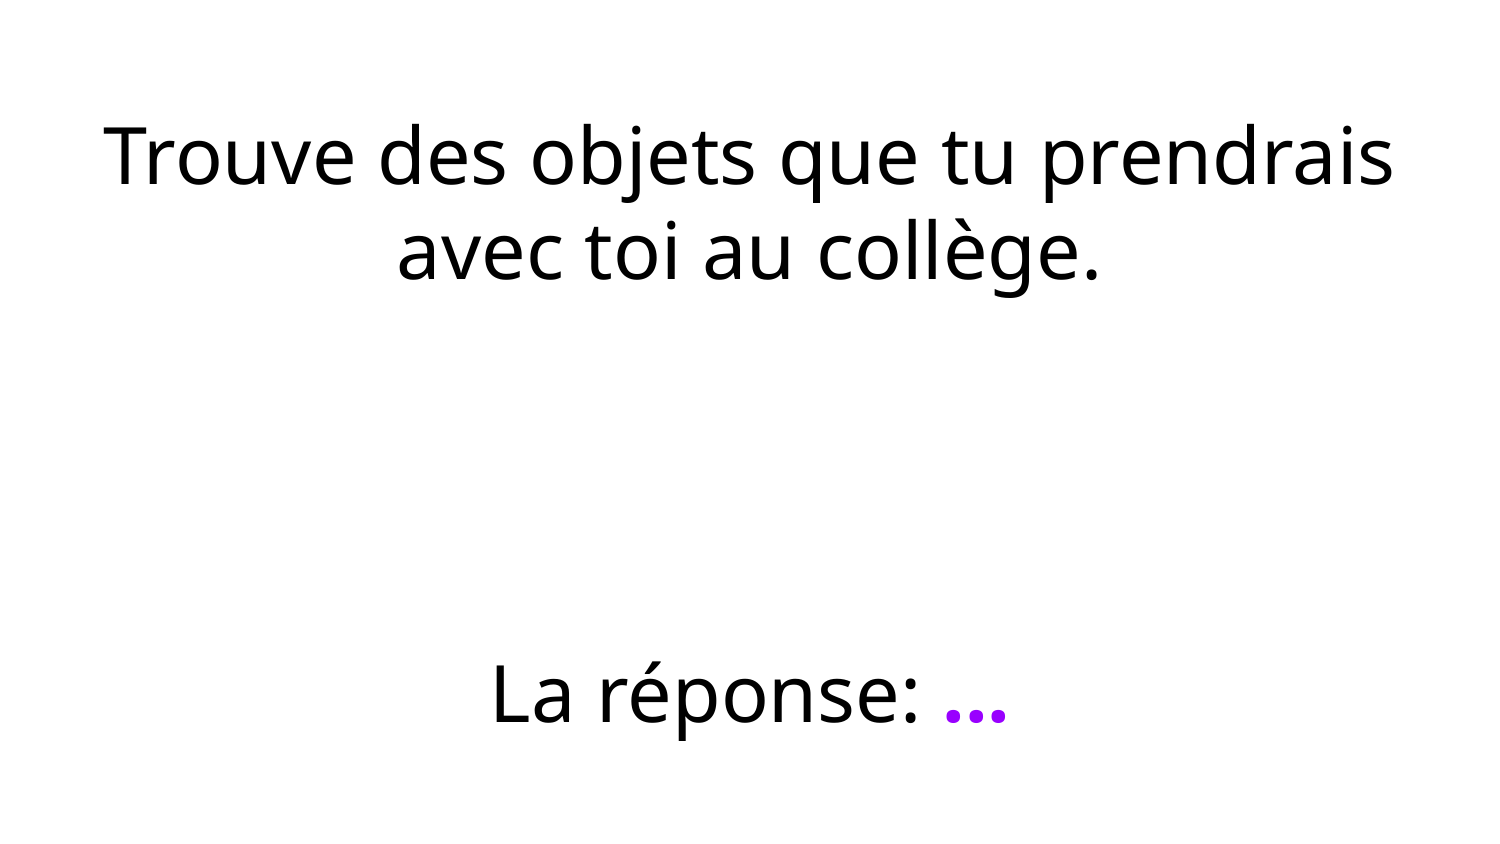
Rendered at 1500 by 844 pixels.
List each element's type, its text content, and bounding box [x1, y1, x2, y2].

text_box Trouve des objets que tu prendrais avec toi au collège. [17, 90, 1483, 216]
text_box La réponse: ... [17, 628, 1483, 754]
